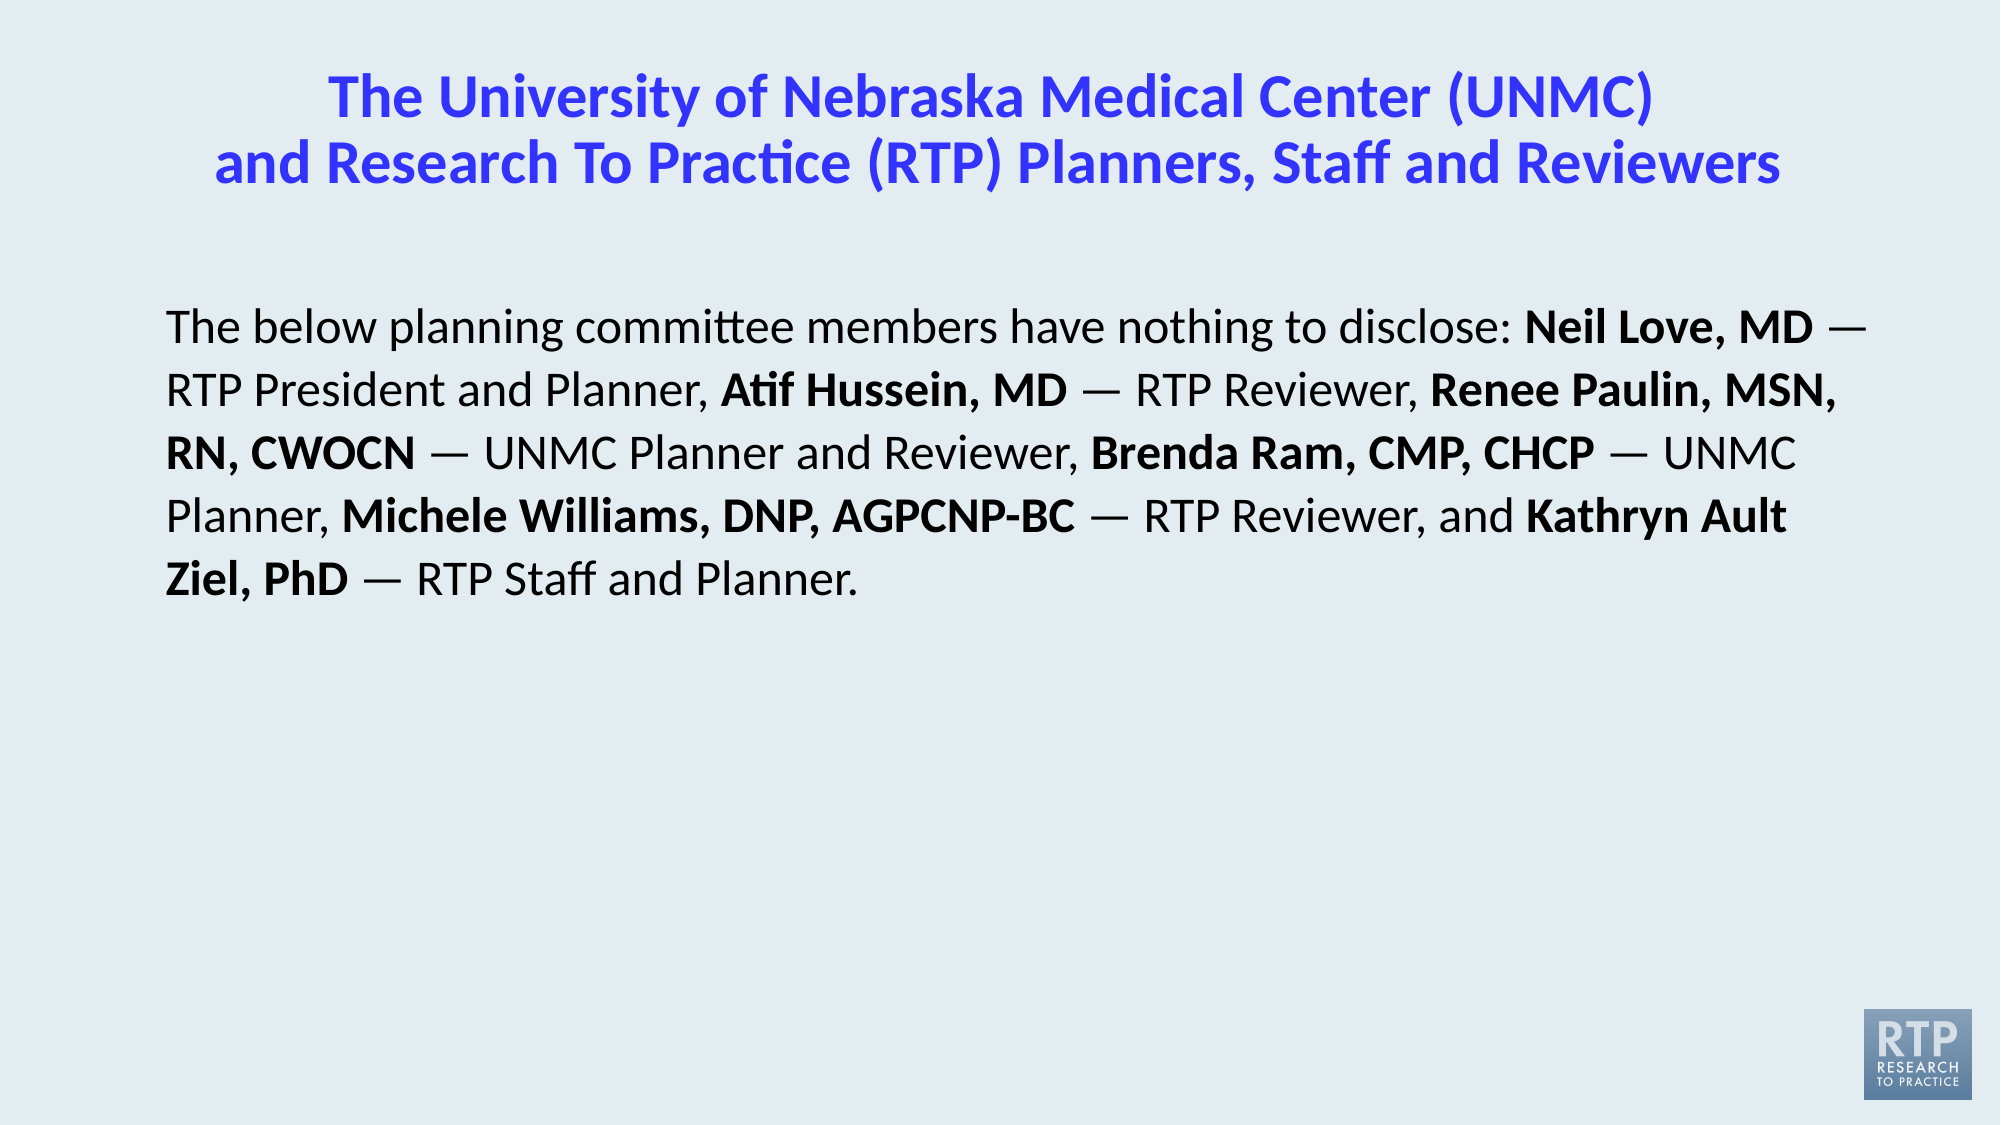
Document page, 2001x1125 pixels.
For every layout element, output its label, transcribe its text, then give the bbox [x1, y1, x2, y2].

list The below planning committee members have nothing to disclose: Neil Love, MD — RTP President and Planner, Atif Hussein, MD — RTP Reviewer, Renee Paulin, MSN, RN, CWOCN — UNMC Planner and Reviewer, Brenda Ram, CMP, CHCP — UNMC Planner, Michele Williams, DNP, AGPCNP-BC — RTP Reviewer, and Kathryn Ault Ziel, PhD — RTP Staff and Planner. [149, 290, 1875, 1020]
title The University of Nebraska Medical Center (UNMC) and Research To Practice (RTP) Planners, Staff and Reviewers [149, 36, 1850, 225]
